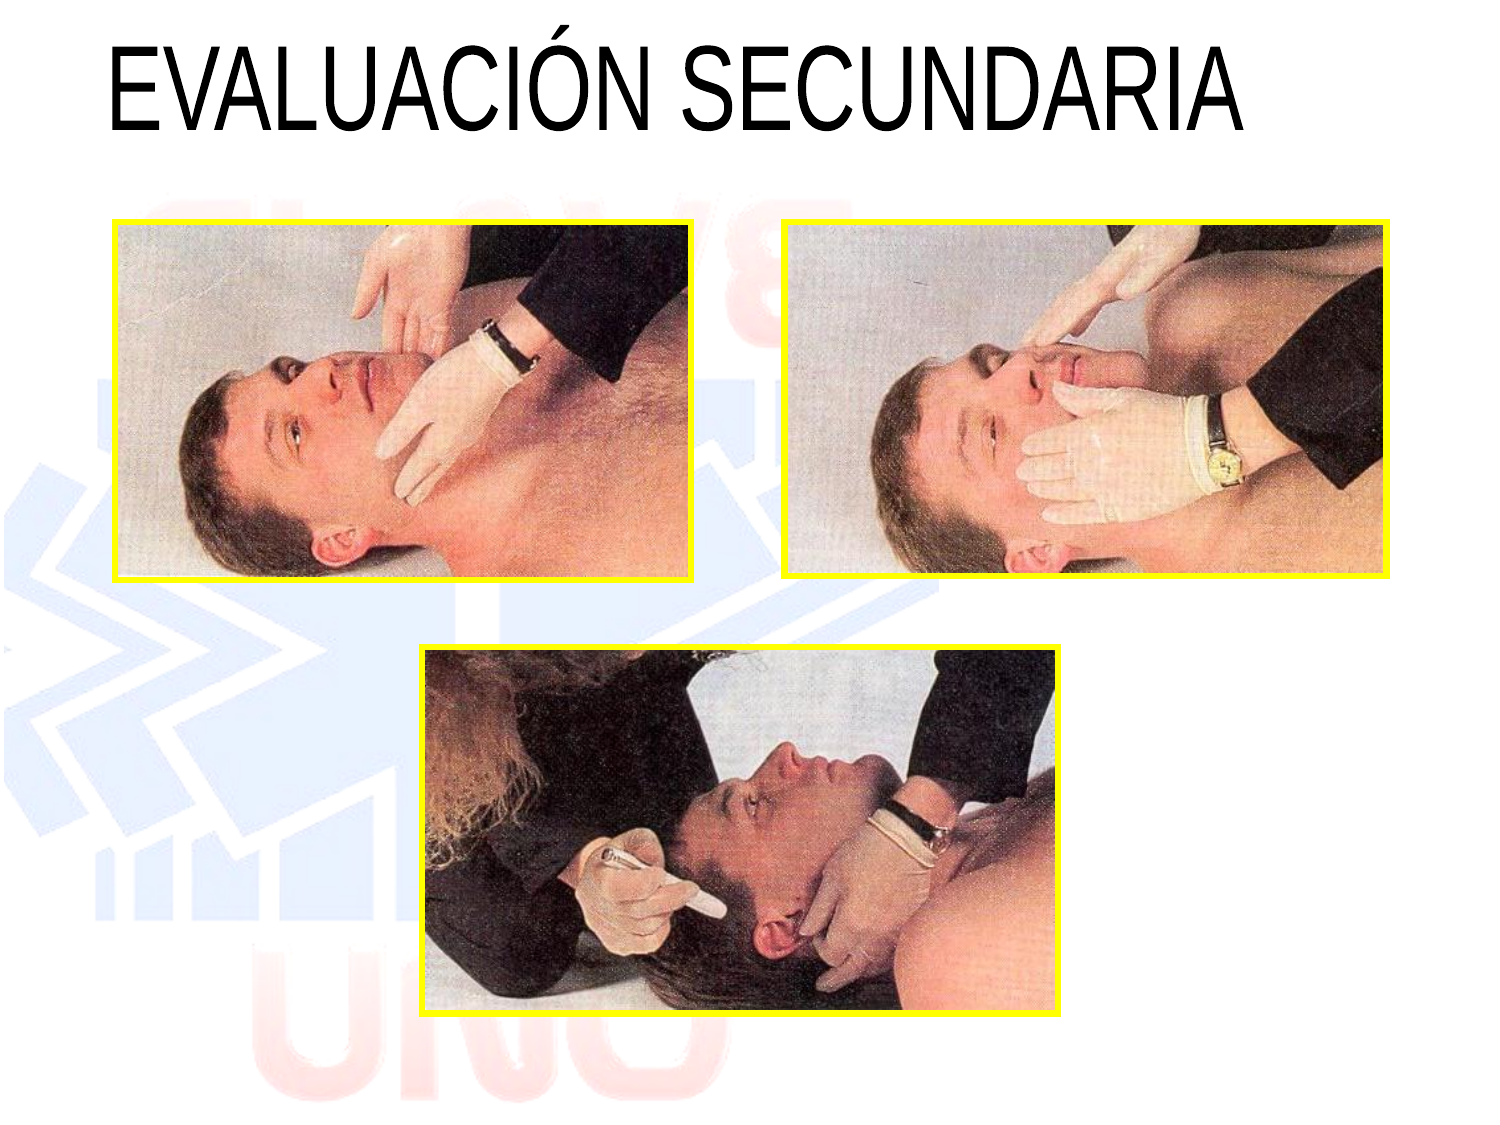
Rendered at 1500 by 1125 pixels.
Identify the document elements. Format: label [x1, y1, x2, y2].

picture [3, 184, 1384, 1121]
